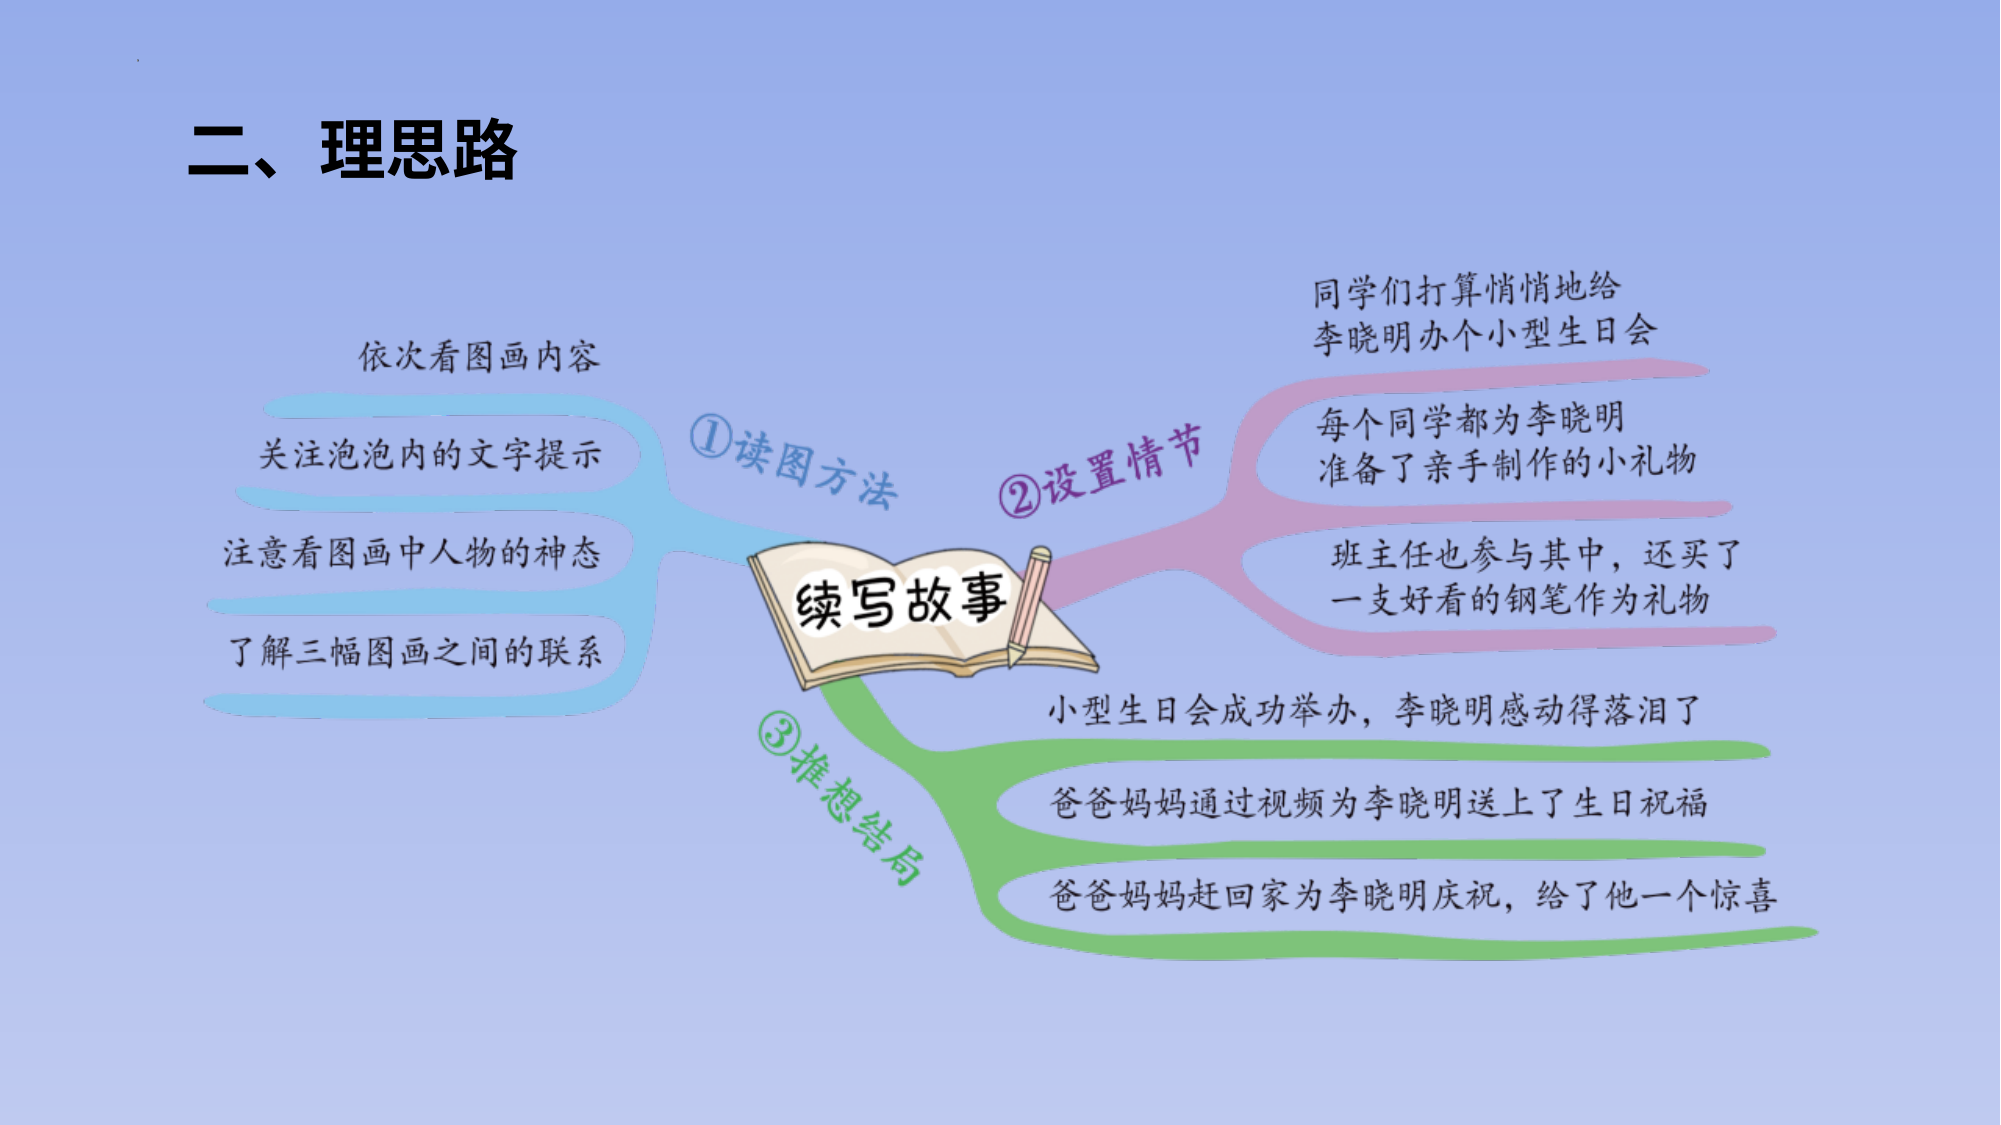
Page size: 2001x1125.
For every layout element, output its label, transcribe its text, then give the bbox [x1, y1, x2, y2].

picture [148, 247, 1852, 1042]
text_box 二、理思路 [171, 100, 574, 196]
